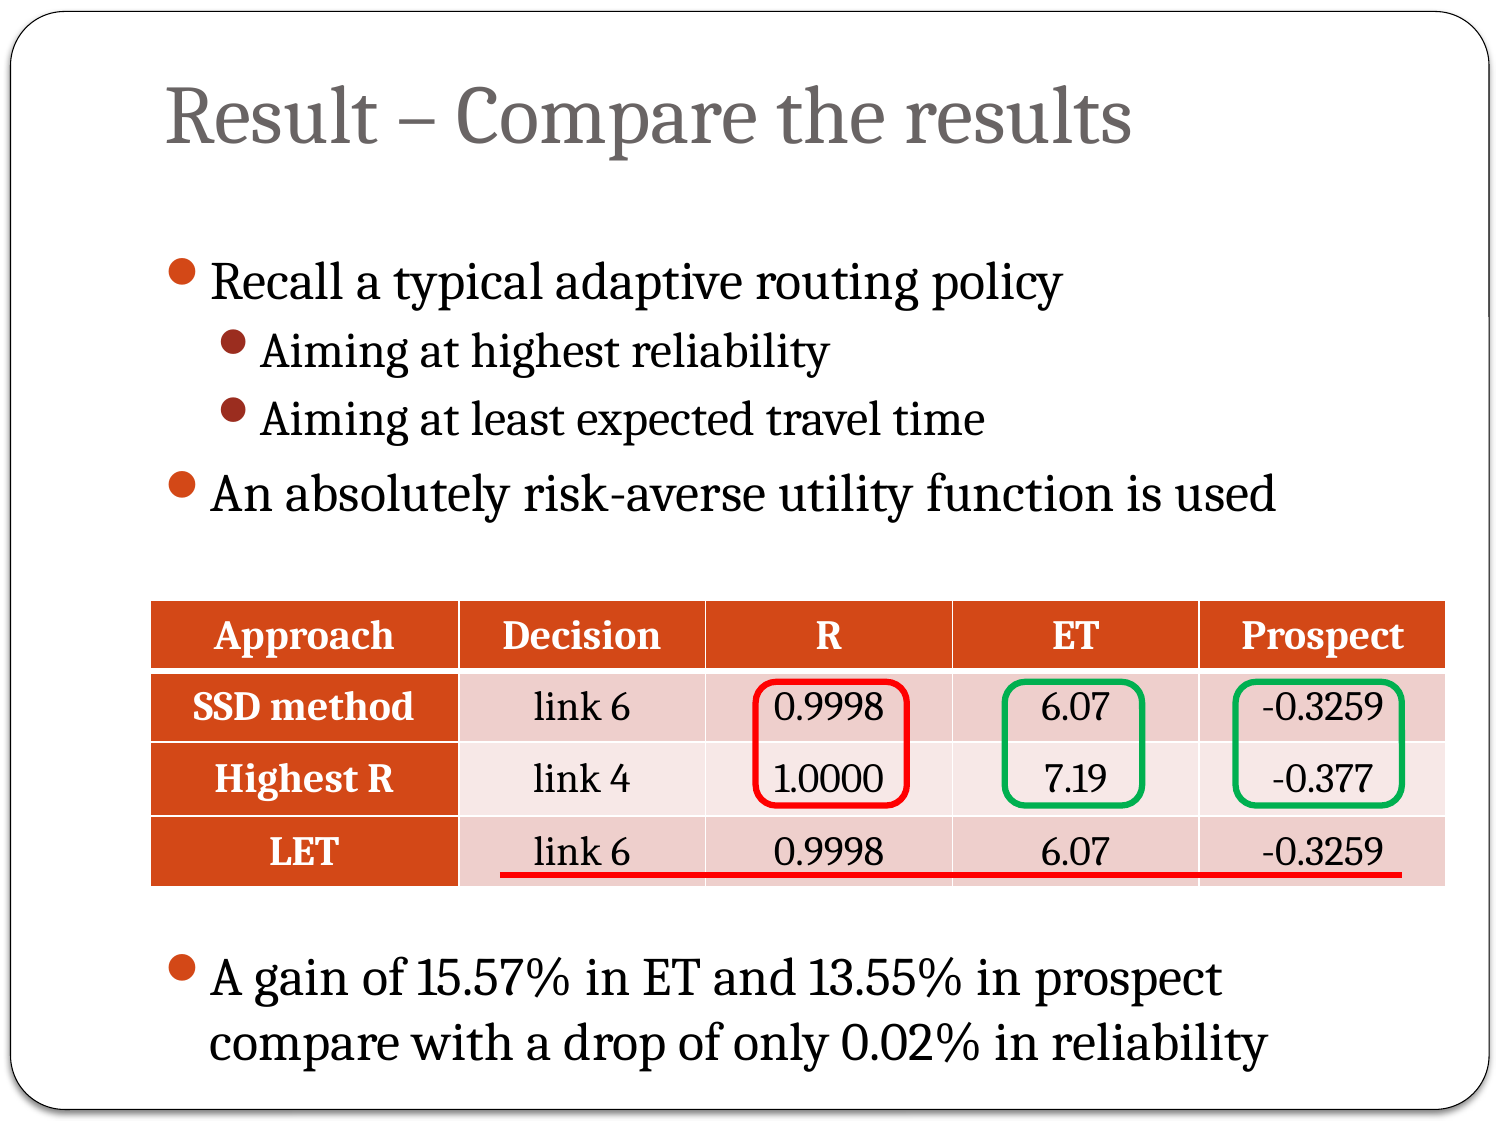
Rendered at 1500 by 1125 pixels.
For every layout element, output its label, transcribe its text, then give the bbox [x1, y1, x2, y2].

table_cell 6.07 [953, 674, 1198, 741]
table_cell 6.07 [953, 817, 1198, 872]
table_cell 0.9998 [706, 817, 952, 872]
table_header Decision [460, 601, 705, 668]
table_cell 1.0000 [706, 743, 952, 815]
table_cell 0.9998 [706, 674, 952, 741]
table_cell link 6 [460, 674, 705, 741]
table_cell link 4 [460, 743, 705, 815]
text_box [1234, 680, 1403, 807]
table_cell link 6 [460, 817, 705, 886]
table_cell -0.3259 [1200, 674, 1445, 741]
table_header ET [953, 601, 1198, 668]
table_header Approach [151, 601, 458, 668]
table_cell 7.19 [953, 743, 1198, 815]
table_cell Highest R [151, 743, 458, 815]
text_box [1003, 680, 1144, 807]
table_cell -0.377 [1200, 743, 1445, 815]
table_header R [706, 601, 952, 668]
table_header Prospect [1200, 601, 1445, 668]
table_cell SSD method [151, 674, 458, 741]
table_cell LET [151, 817, 458, 886]
title Result – Compare the results [150, 45, 1425, 175]
table_cell -0.3259 [1200, 817, 1445, 886]
text_box [754, 680, 908, 807]
